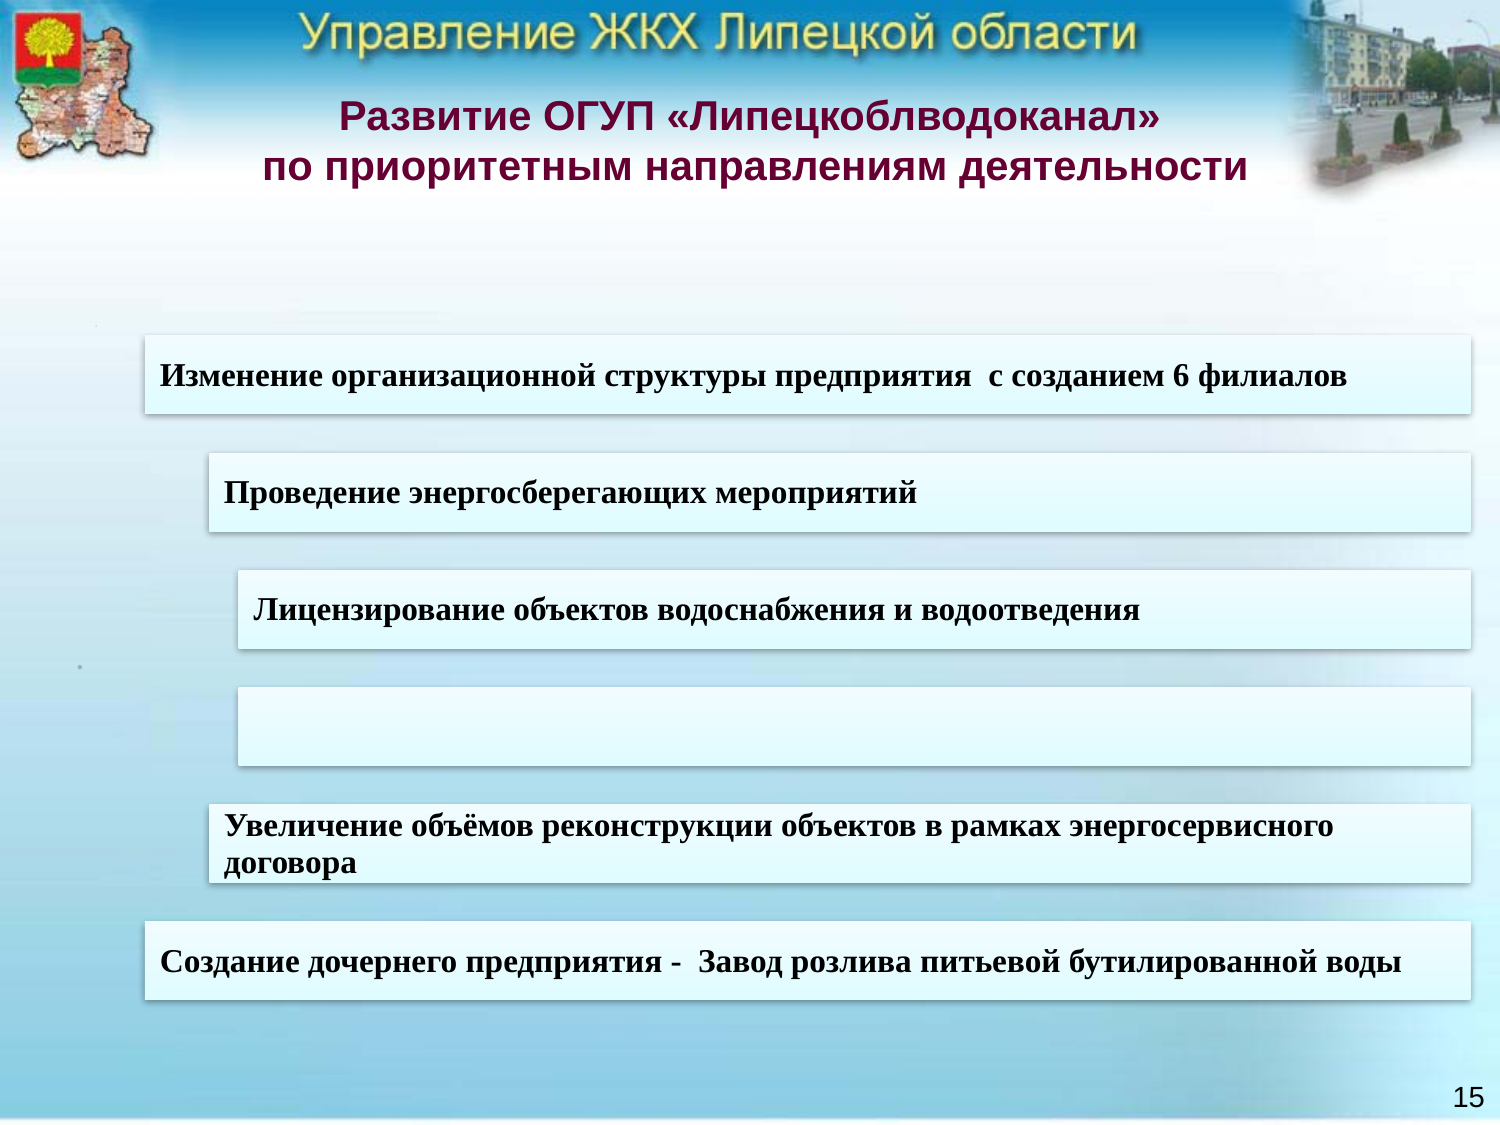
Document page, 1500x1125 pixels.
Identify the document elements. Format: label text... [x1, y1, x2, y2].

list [74, 262, 1471, 1006]
picture [0, 0, 1500, 1125]
title Развитие ОГУП «Липецкоблводоканал» по приоритетным направлениям деятельности [75, 45, 1425, 233]
slide_number 15 [1149, 1070, 1500, 1125]
